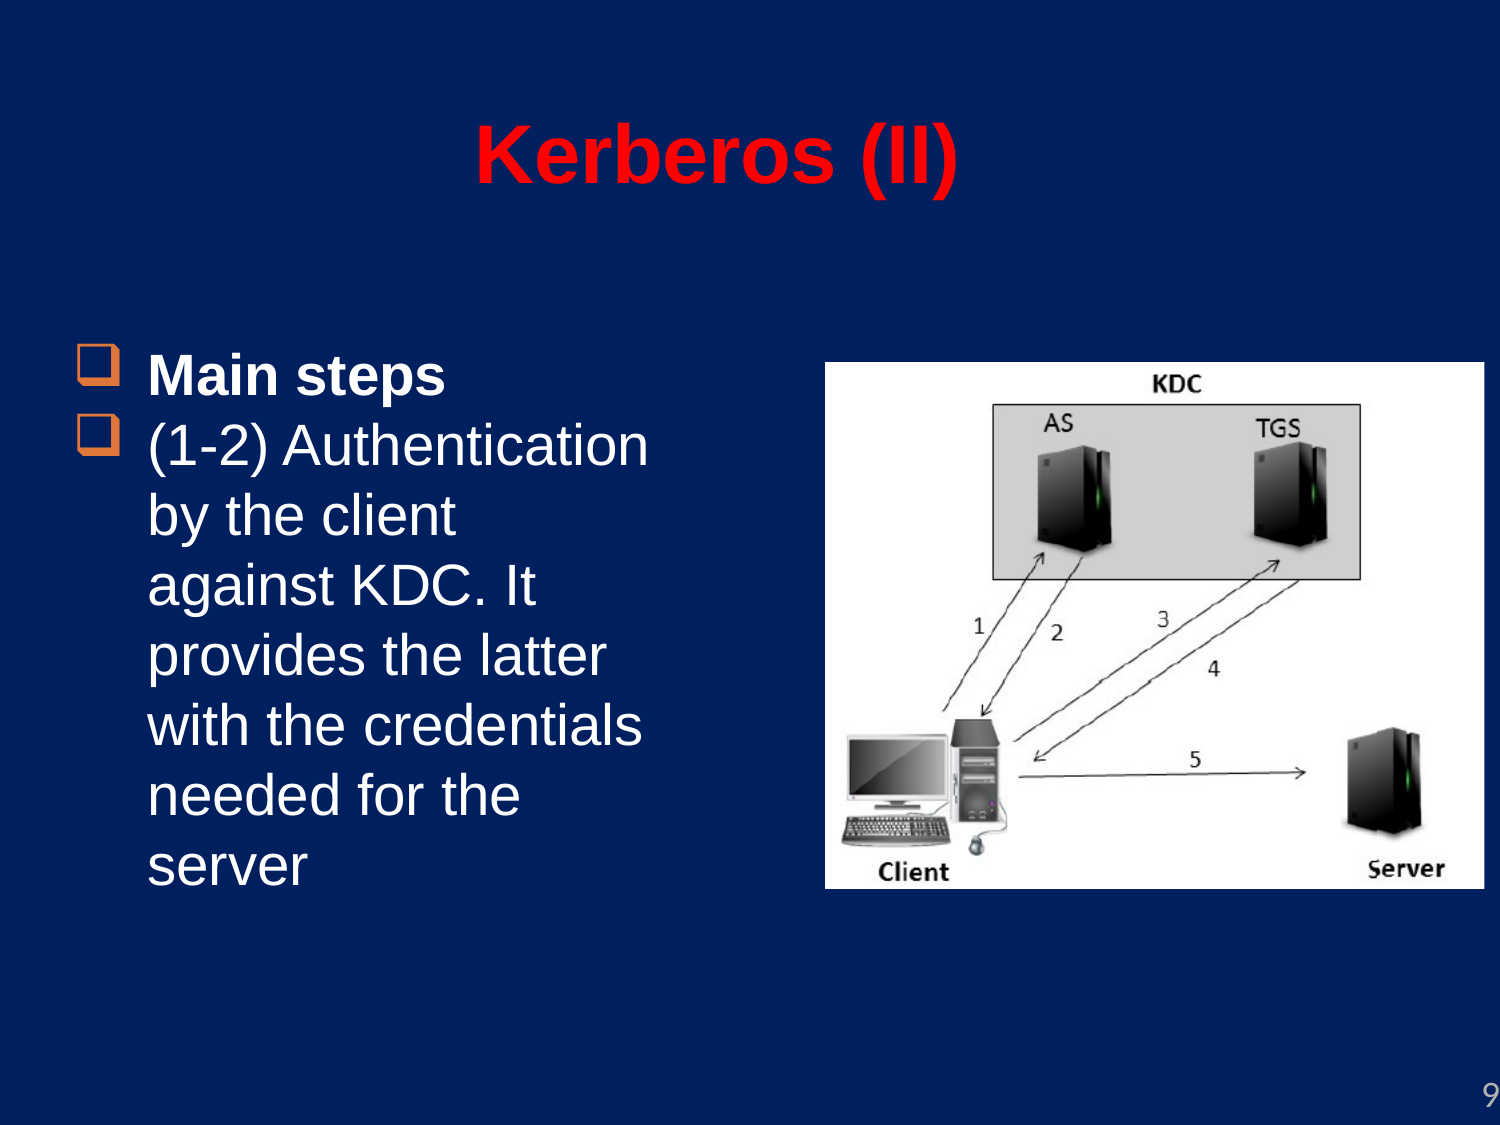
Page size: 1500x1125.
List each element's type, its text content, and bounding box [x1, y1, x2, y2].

text_box Main steps (1-2) Authentication by the client against KDC. It provides the latter with the credentials needed for the server [70, 337, 800, 968]
slide_number 9 [1437, 1069, 1500, 1115]
picture [824, 362, 1485, 889]
text_box Kerberos (II) [70, 99, 1363, 201]
